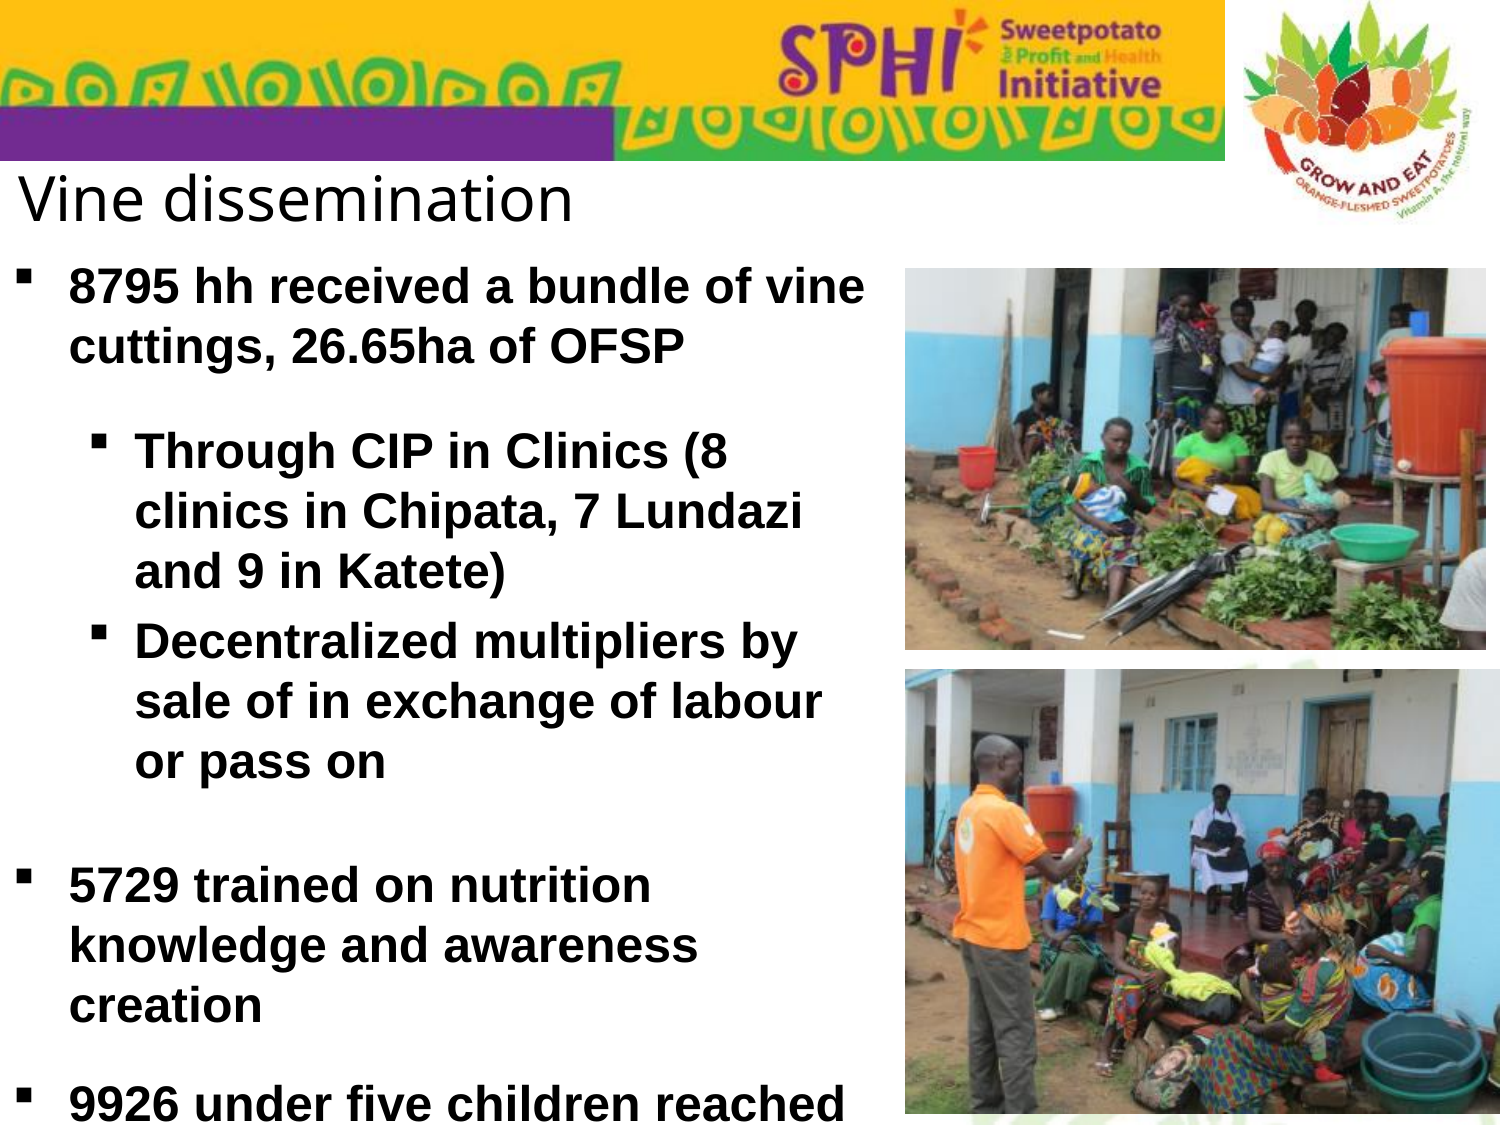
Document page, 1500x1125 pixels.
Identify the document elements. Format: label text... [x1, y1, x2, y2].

picture [1243, 0, 1479, 251]
picture [905, 268, 1500, 1125]
list 8795 hh received a bundle of vine cuttings, 26.65ha of OFSP Through CIP in Clinics (8 clinics in Chipata, 7 Lundazi and 9 in Katete) Decentralized multipliers by sale of in exchange of labour or pass on 5729 trained on nutrition knowledge and awareness creation 9926 under five children reached [0, 245, 900, 1114]
title Vine dissemination [3, 151, 1238, 249]
picture [0, 0, 1225, 161]
